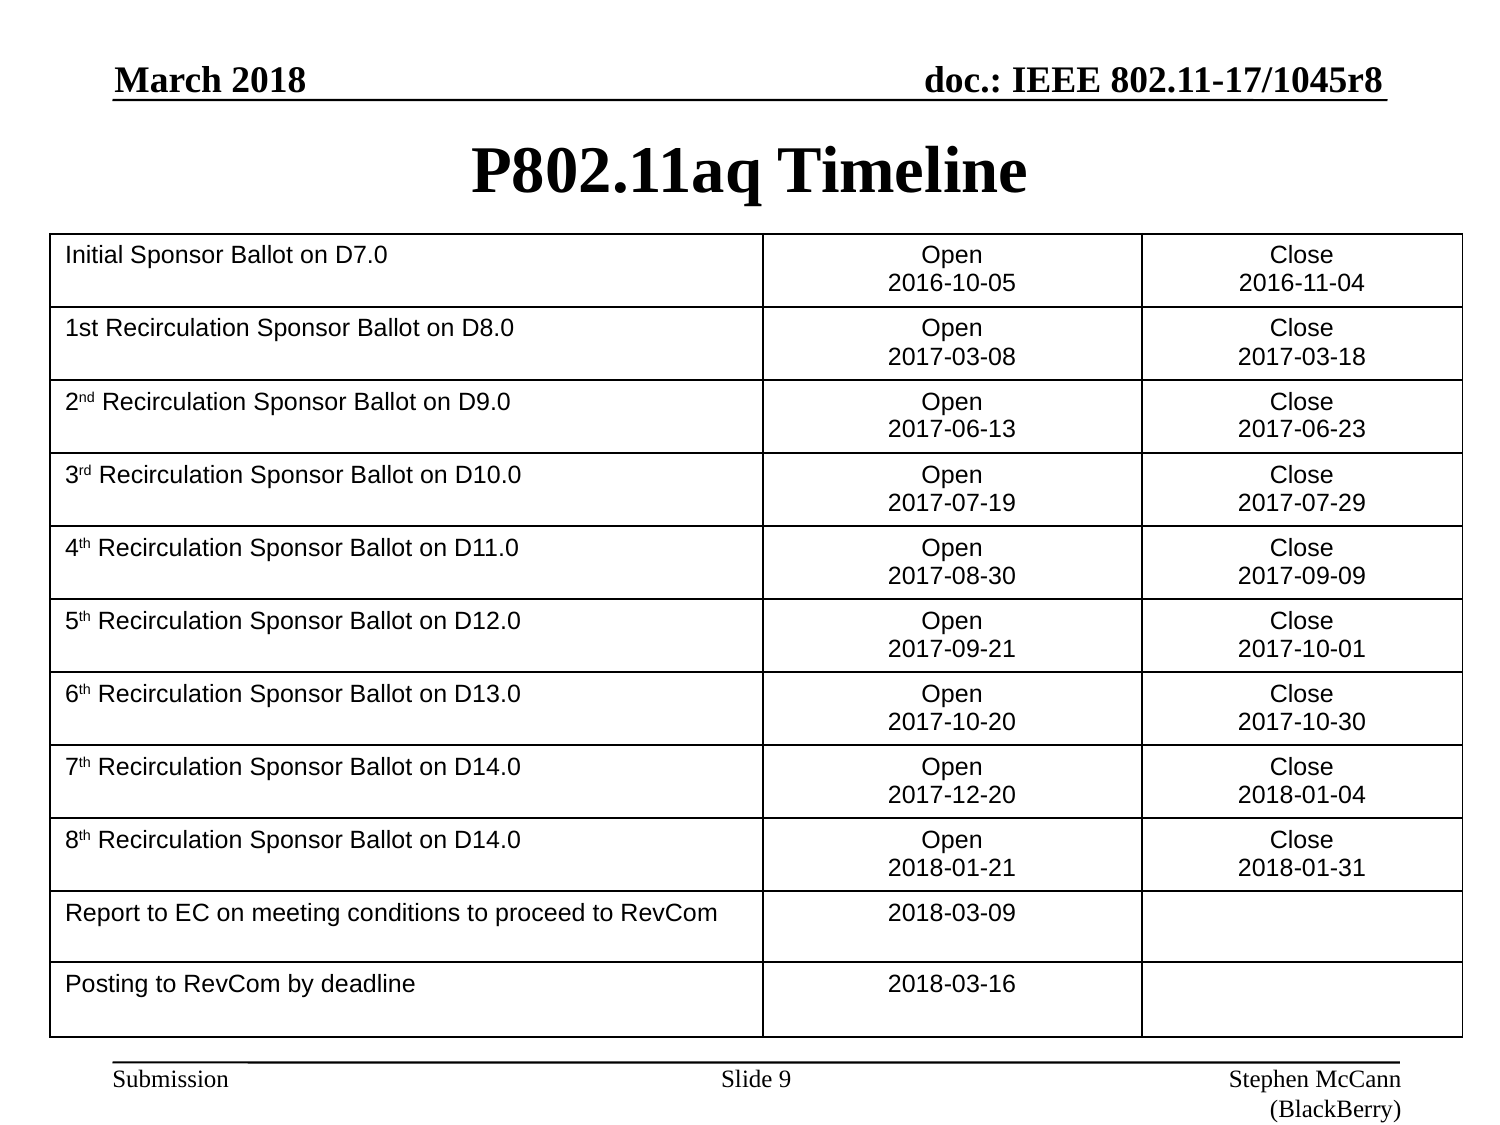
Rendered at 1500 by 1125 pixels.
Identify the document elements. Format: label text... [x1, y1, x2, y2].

footer Stephen McCann (BlackBerry) [1092, 1061, 1402, 1093]
table_cell Close 2018-01-31 [1143, 819, 1462, 890]
table_cell [1143, 892, 1462, 961]
table_cell Posting to RevCom by deadline [51, 963, 762, 1036]
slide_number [114, 54, 374, 101]
table_cell Close 2017-09-09 [1143, 527, 1462, 598]
table_cell Close 2017-10-01 [1143, 600, 1462, 671]
table_cell 1st Recirculation Sponsor Ballot on D8.0 [51, 308, 762, 379]
table_cell Open 2017-09-21 [764, 600, 1141, 671]
table_header Open 2016-10-05 [764, 235, 1141, 306]
table_cell 2018-03-09 [764, 892, 1141, 961]
table_cell 5th Recirculation Sponsor Ballot on D12.0 [51, 600, 762, 671]
table_cell Close 2018-01-04 [1143, 746, 1462, 817]
table_cell Open 2017-08-30 [764, 527, 1141, 598]
table_cell Open 2018-01-21 [764, 819, 1141, 890]
table_cell Close 2017-07-29 [1143, 454, 1462, 525]
table_cell Close 2017-06-23 [1143, 381, 1462, 452]
table_cell 6th Recirculation Sponsor Ballot on D13.0 [51, 673, 762, 744]
table_cell 2nd Recirculation Sponsor Ballot on D9.0 [51, 381, 762, 452]
slide_number Slide 9 [712, 1061, 800, 1093]
table_cell Open 2017-12-20 [764, 746, 1141, 817]
table_cell Open 2017-07-19 [764, 454, 1141, 525]
table_cell [1143, 963, 1462, 1036]
table_cell Open 2017-03-08 [764, 308, 1141, 379]
table_cell Open 2017-10-20 [764, 673, 1141, 744]
table_cell 3rd Recirculation Sponsor Ballot on D10.0 [51, 454, 762, 525]
table_cell Close 2017-10-30 [1143, 673, 1462, 744]
table_cell 8th Recirculation Sponsor Ballot on D14.0 [51, 819, 762, 890]
table_cell 7th Recirculation Sponsor Ballot on D14.0 [51, 746, 762, 817]
table_cell Report to EC on meeting conditions to proceed to RevCom [51, 892, 762, 961]
table_header Close 2016-11-04 [1143, 235, 1462, 306]
table_cell Close 2017-03-18 [1143, 308, 1462, 379]
table_cell Open 2017-06-13 [764, 381, 1141, 452]
table_cell 2018-03-16 [764, 963, 1141, 1036]
title P802.11aq Timeline [112, 112, 1388, 221]
table_header Initial Sponsor Ballot on D7.0 [51, 235, 762, 306]
table_cell 4th Recirculation Sponsor Ballot on D11.0 [51, 527, 762, 598]
